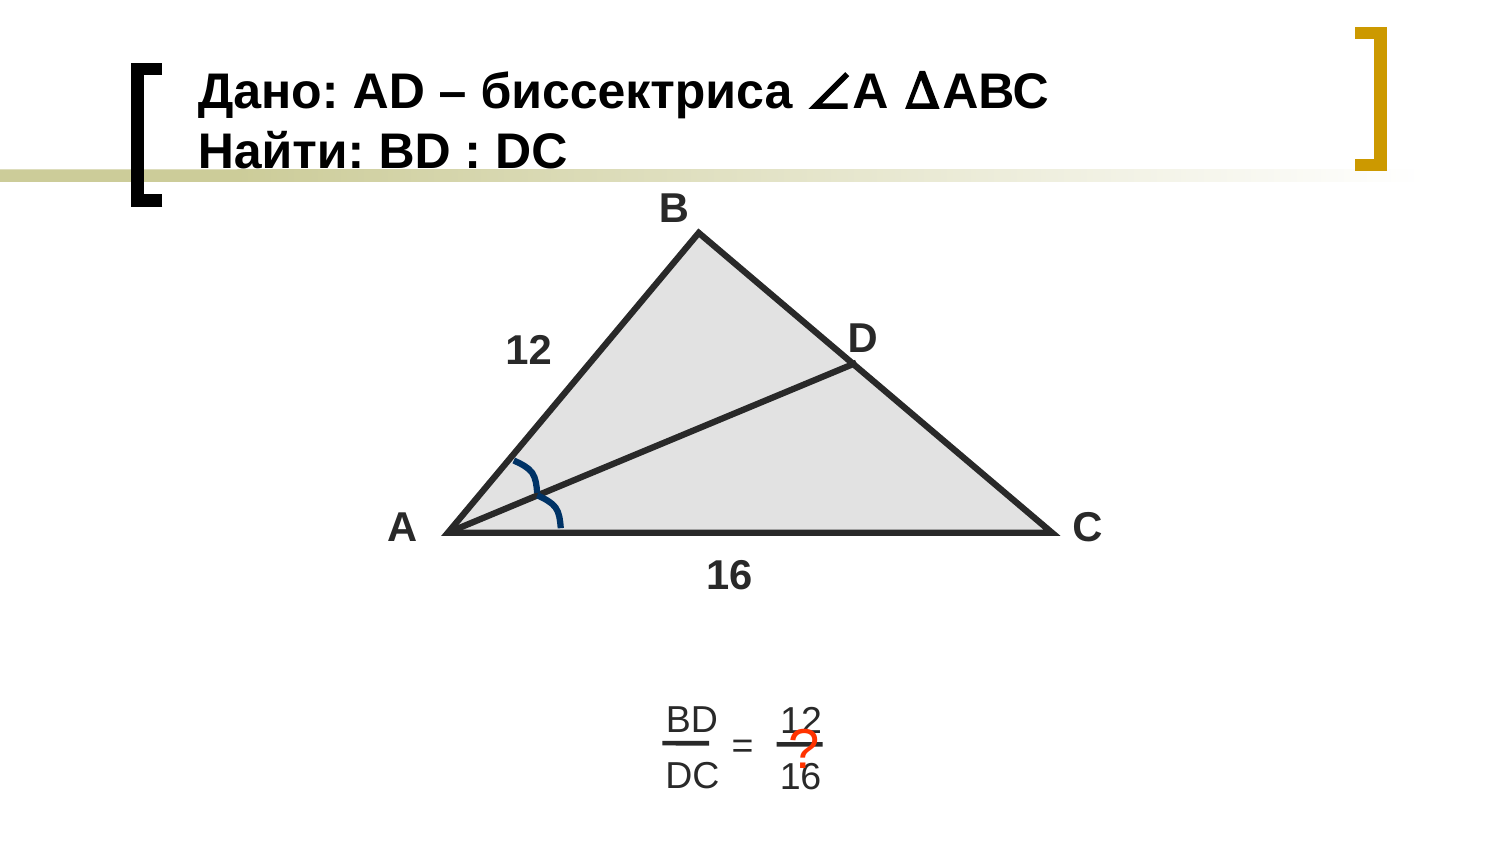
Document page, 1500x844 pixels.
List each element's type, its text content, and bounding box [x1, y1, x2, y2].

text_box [764, 689, 838, 806]
text_box DC [650, 743, 735, 804]
text_box С [1057, 492, 1118, 558]
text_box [447, 362, 857, 533]
text_box А [372, 492, 433, 558]
text_box 12 [490, 315, 567, 362]
text_box В [643, 173, 704, 239]
text_box D [832, 303, 893, 369]
text_box 16 [691, 540, 768, 605]
title Дано: AD – биссектриса ∠А ∆АВС Найти: BD : DC [183, 55, 1358, 186]
text_box = [716, 713, 764, 774]
text_box [857, 369, 1052, 533]
text_box [590, 232, 832, 362]
text_box ВD [651, 688, 733, 743]
